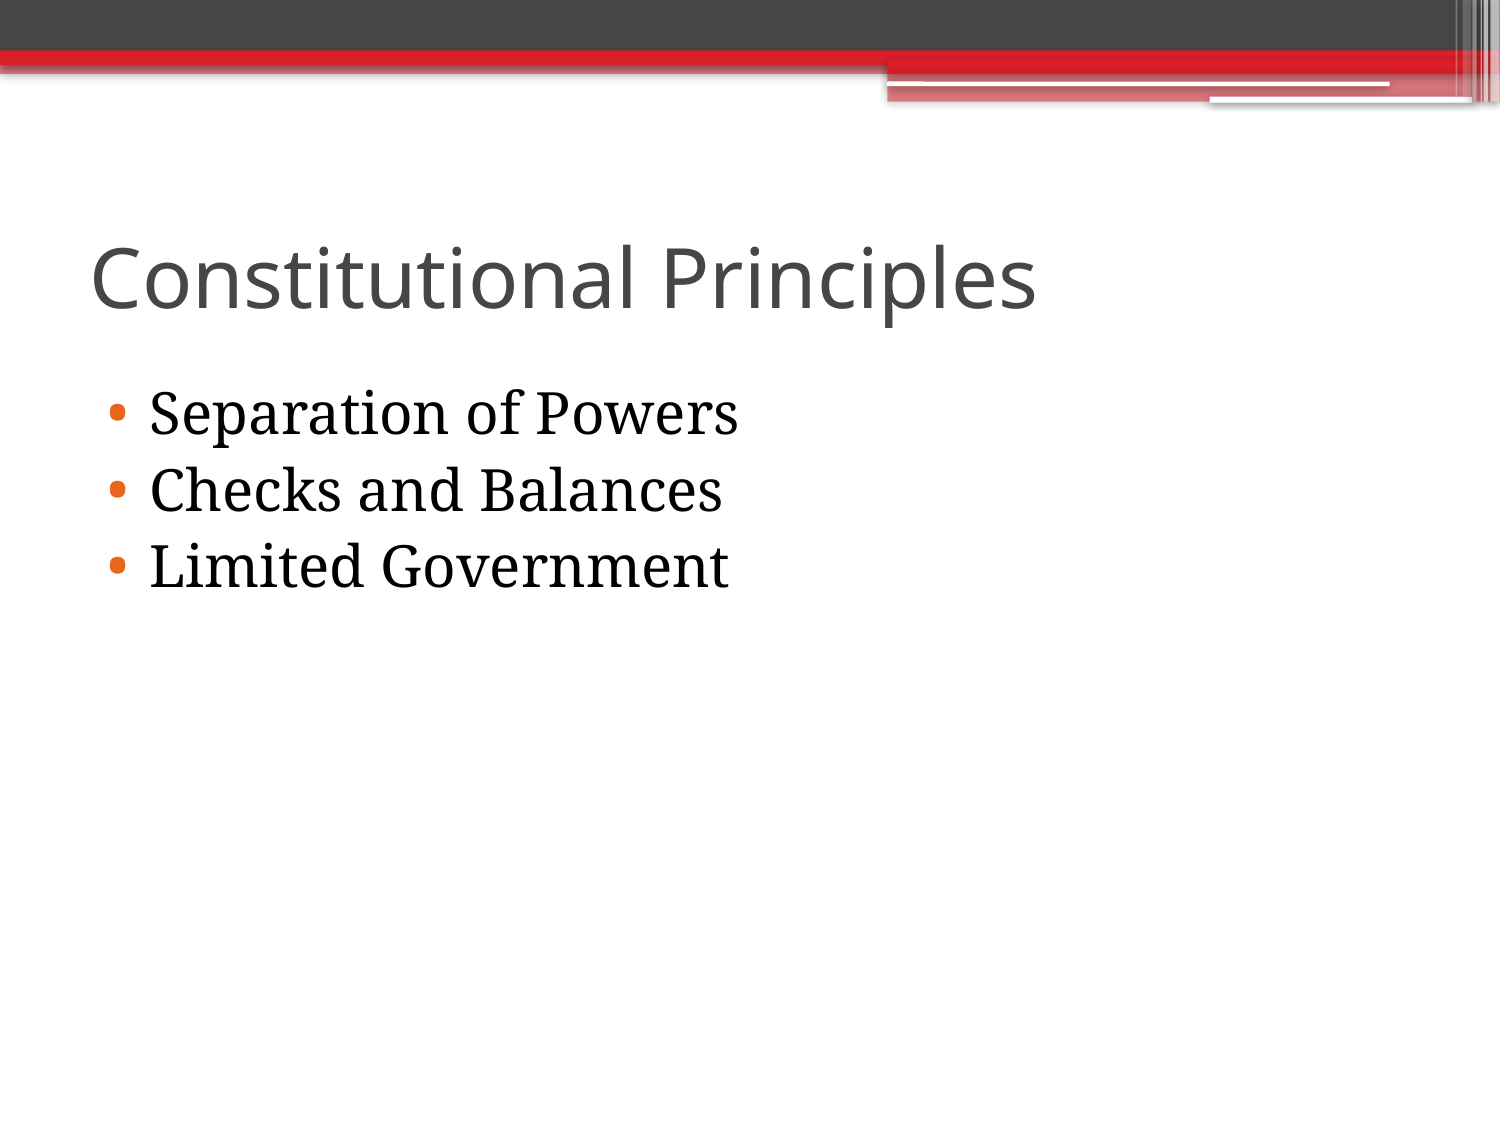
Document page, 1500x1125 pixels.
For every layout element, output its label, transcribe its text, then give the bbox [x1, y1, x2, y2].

title Constitutional Principles [75, 187, 1425, 363]
list Separation of Powers Checks and Balances Limited Government [75, 368, 1425, 1079]
